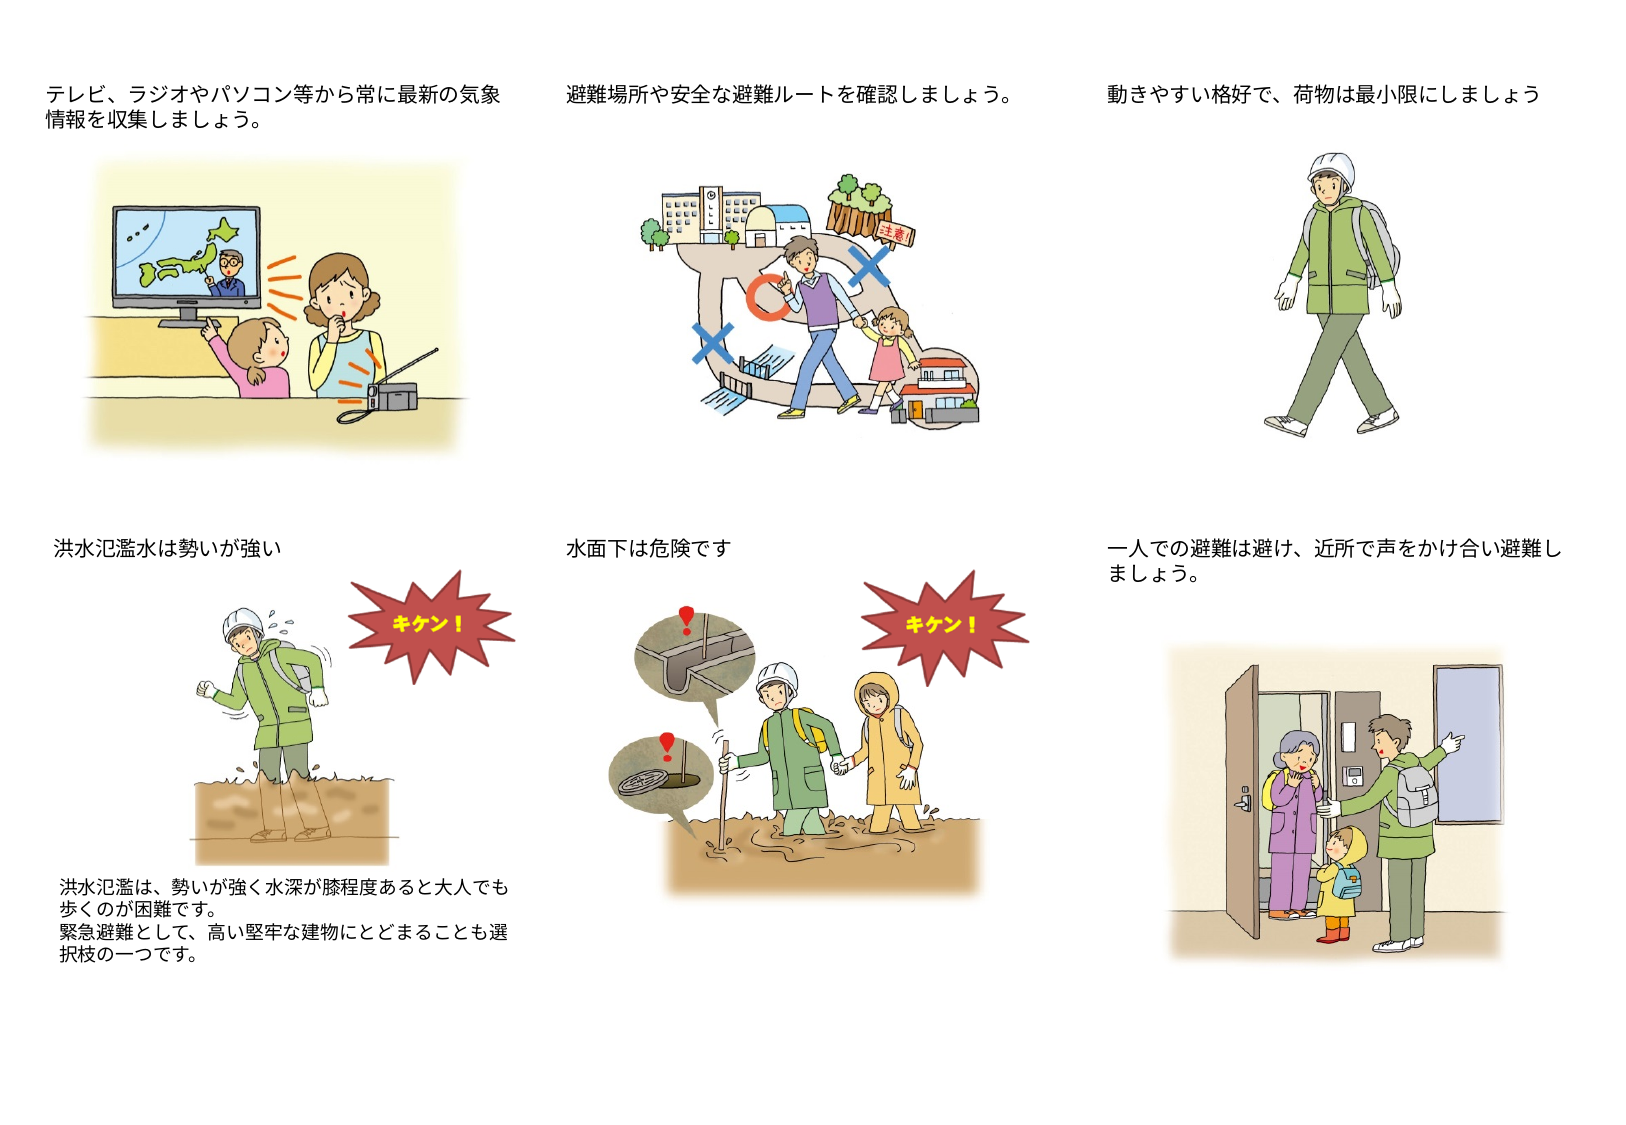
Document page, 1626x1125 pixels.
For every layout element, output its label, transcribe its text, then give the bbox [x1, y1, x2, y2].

picture [36, 144, 519, 469]
text_box 洪水氾濫水は勢いが強い [41, 533, 378, 569]
picture [587, 568, 1031, 920]
picture [1247, 135, 1423, 448]
text_box 一人での避難は避け、近所で声をかけ合い避難しましょう。 [1095, 533, 1584, 635]
text_box 動きやすい格好で、荷物は最小限にしましょう [1095, 80, 1597, 116]
picture [176, 568, 516, 872]
text_box 洪水氾濫は、勢いが強く水深が膝程度あると大人でも歩くのが困難です。 緊急避難として、高い堅牢な建物にとどまることも選択枝の一つです。 [47, 874, 536, 975]
text_box 避難場所や安全な避難ルートを確認しましょう。 [554, 80, 1079, 182]
text_box テレビ、ラジオやパソコン等から常に最新の気象情報を収集しましょう。 [32, 80, 522, 146]
text_box 水面下は危険です [554, 533, 891, 569]
picture [1127, 609, 1546, 993]
picture [631, 162, 1001, 451]
